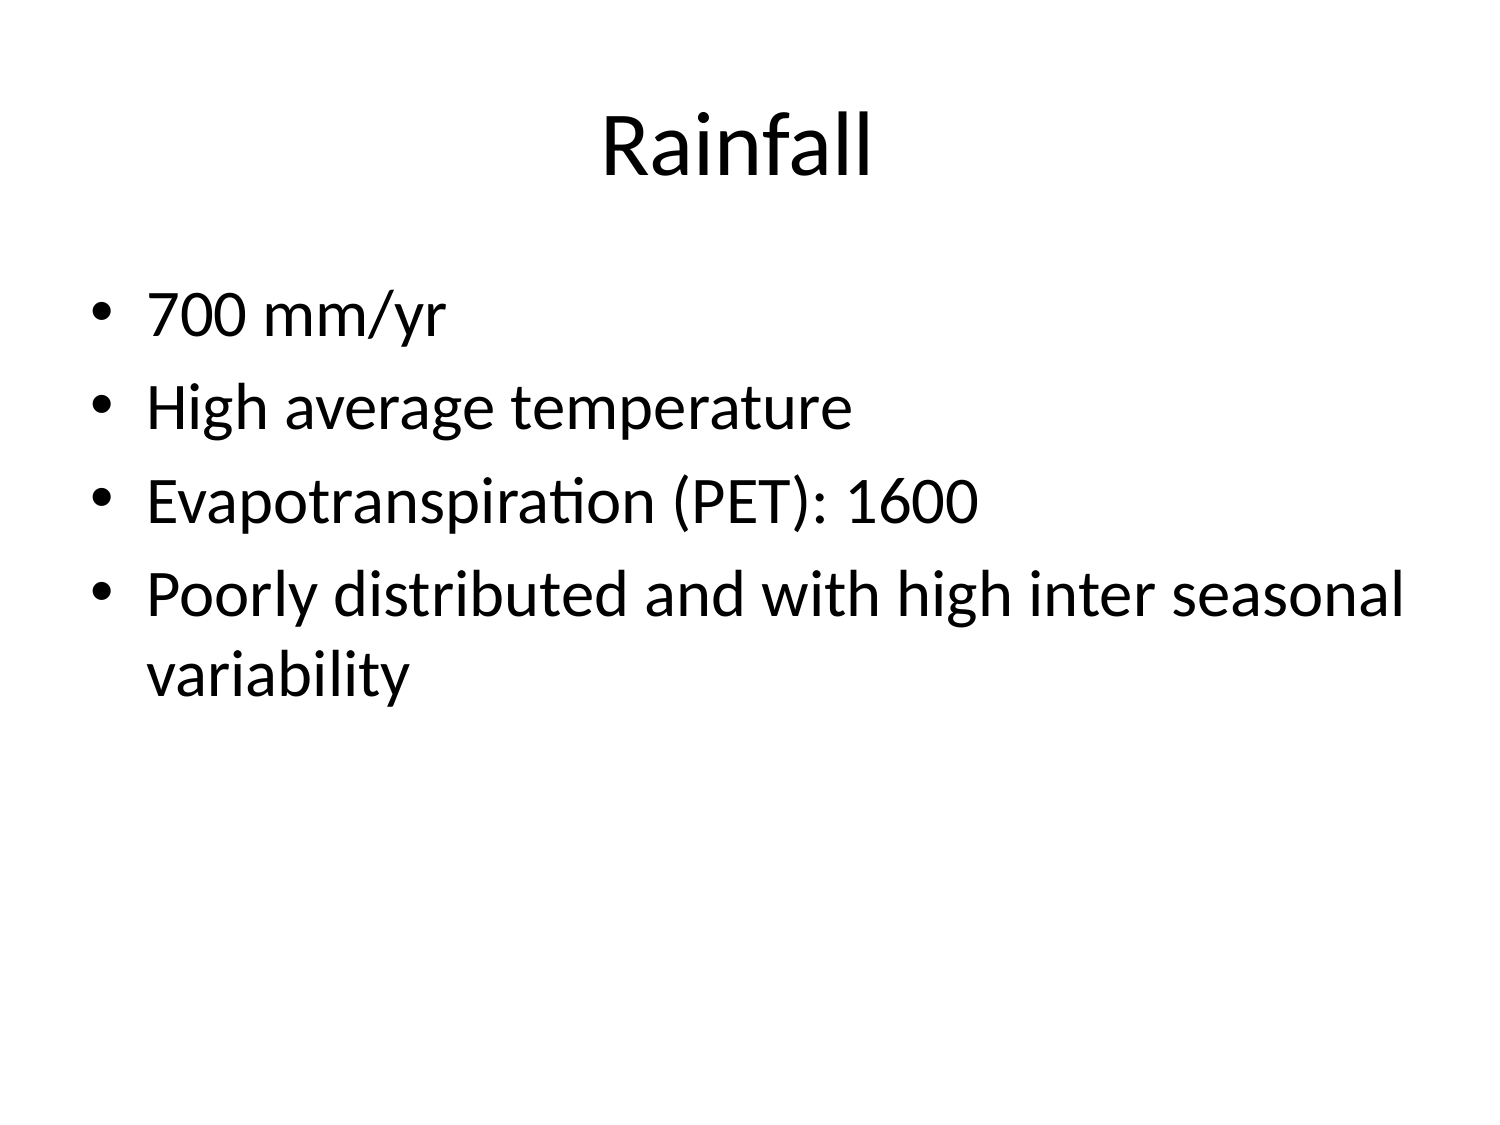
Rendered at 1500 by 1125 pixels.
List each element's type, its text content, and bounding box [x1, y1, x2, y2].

title Rainfall [75, 45, 1425, 233]
list 700 mm/yr High average temperature Evapotranspiration (PET): 1600 Poorly distributed and with high inter seasonal variability [75, 262, 1425, 1005]
